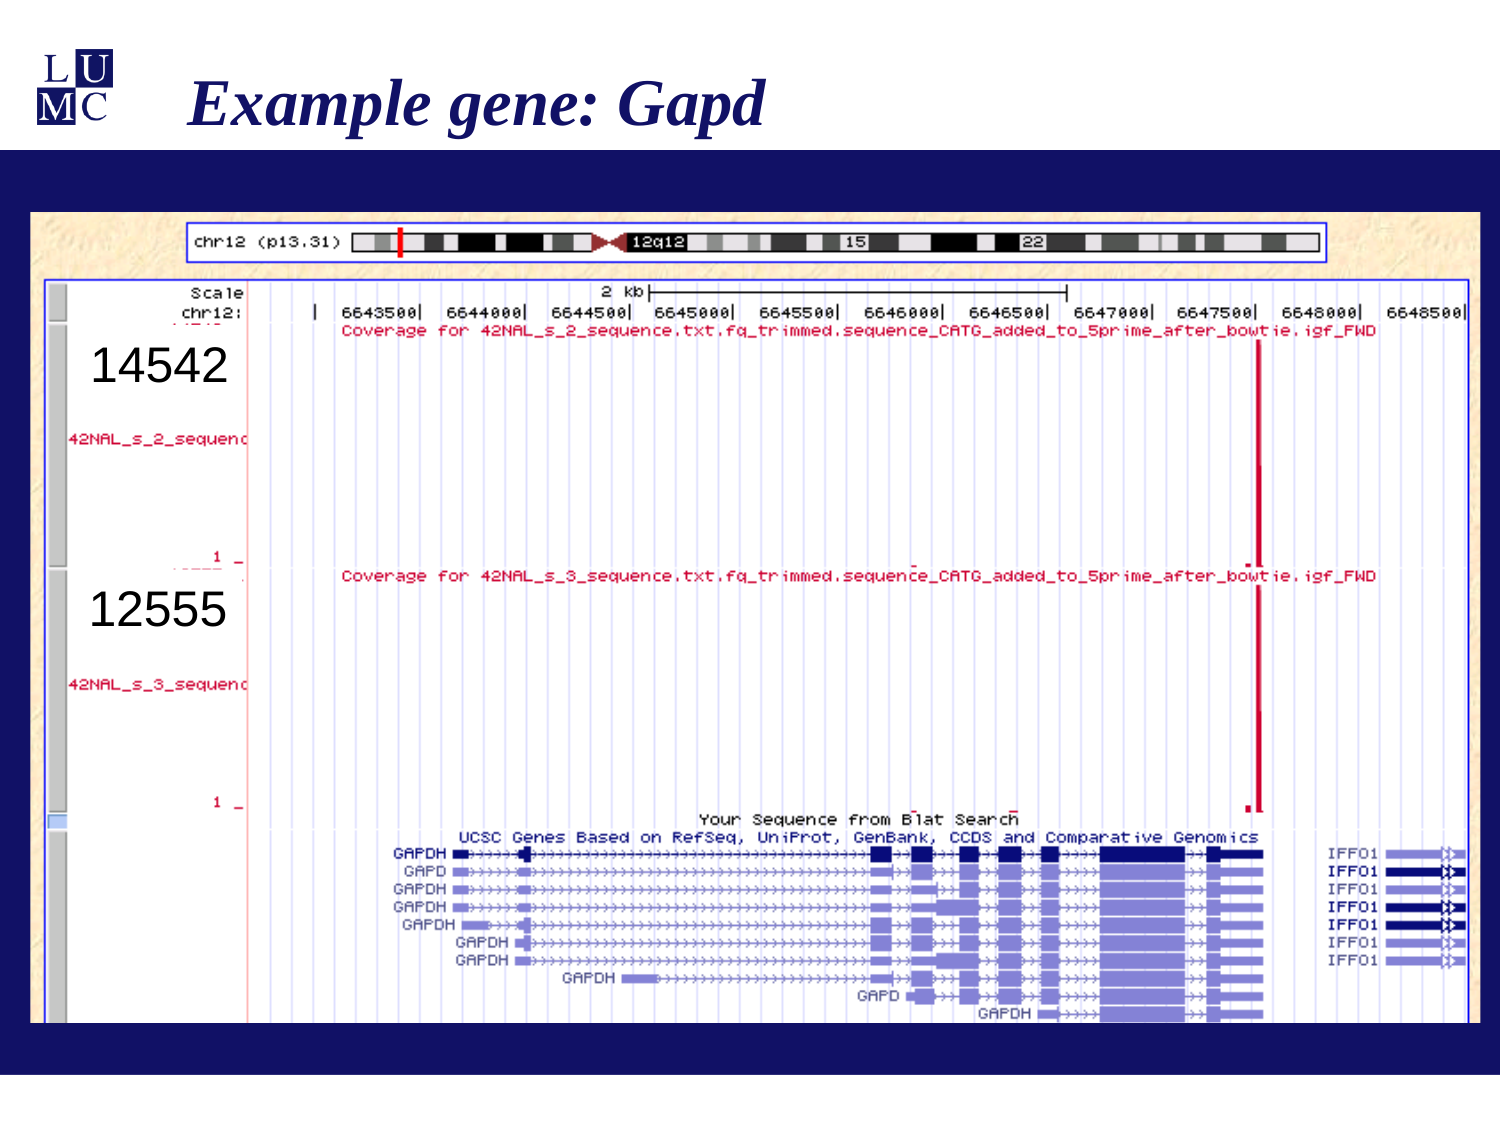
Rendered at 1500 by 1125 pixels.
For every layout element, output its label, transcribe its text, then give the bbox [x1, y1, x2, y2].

picture [30, 212, 1481, 1024]
title Example gene: Gapd [187, 19, 1463, 141]
picture [37, 49, 113, 125]
